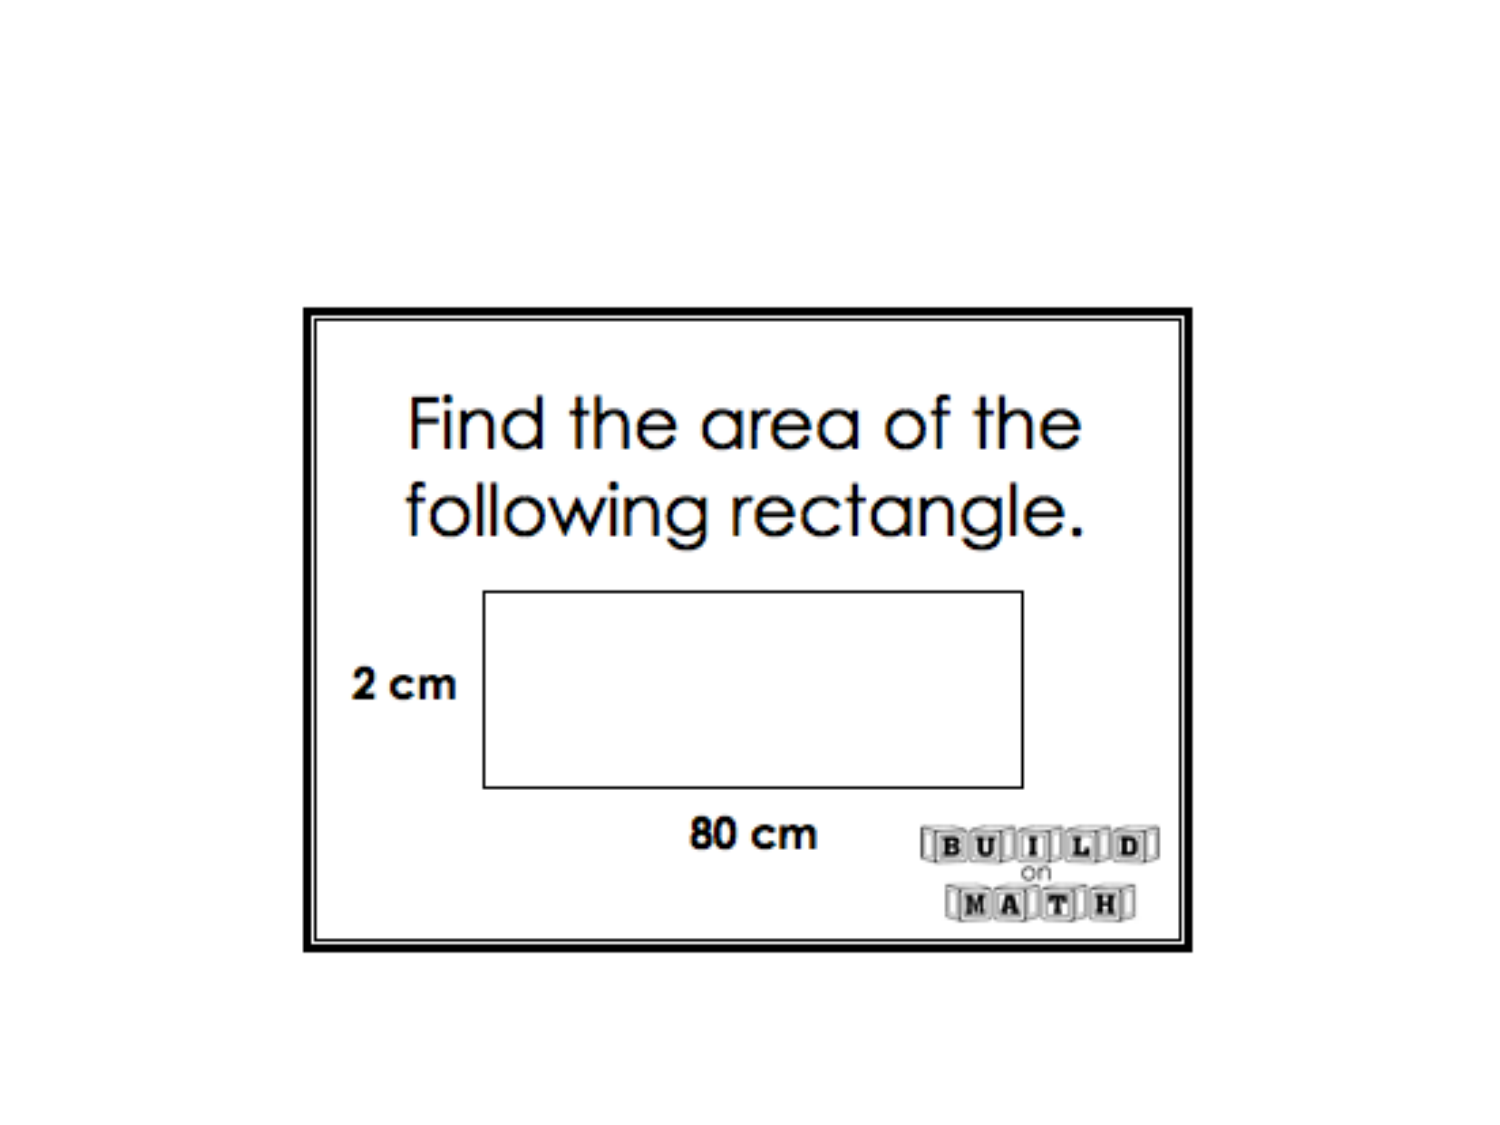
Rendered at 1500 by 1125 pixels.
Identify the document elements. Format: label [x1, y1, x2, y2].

list [74, 262, 1426, 1006]
